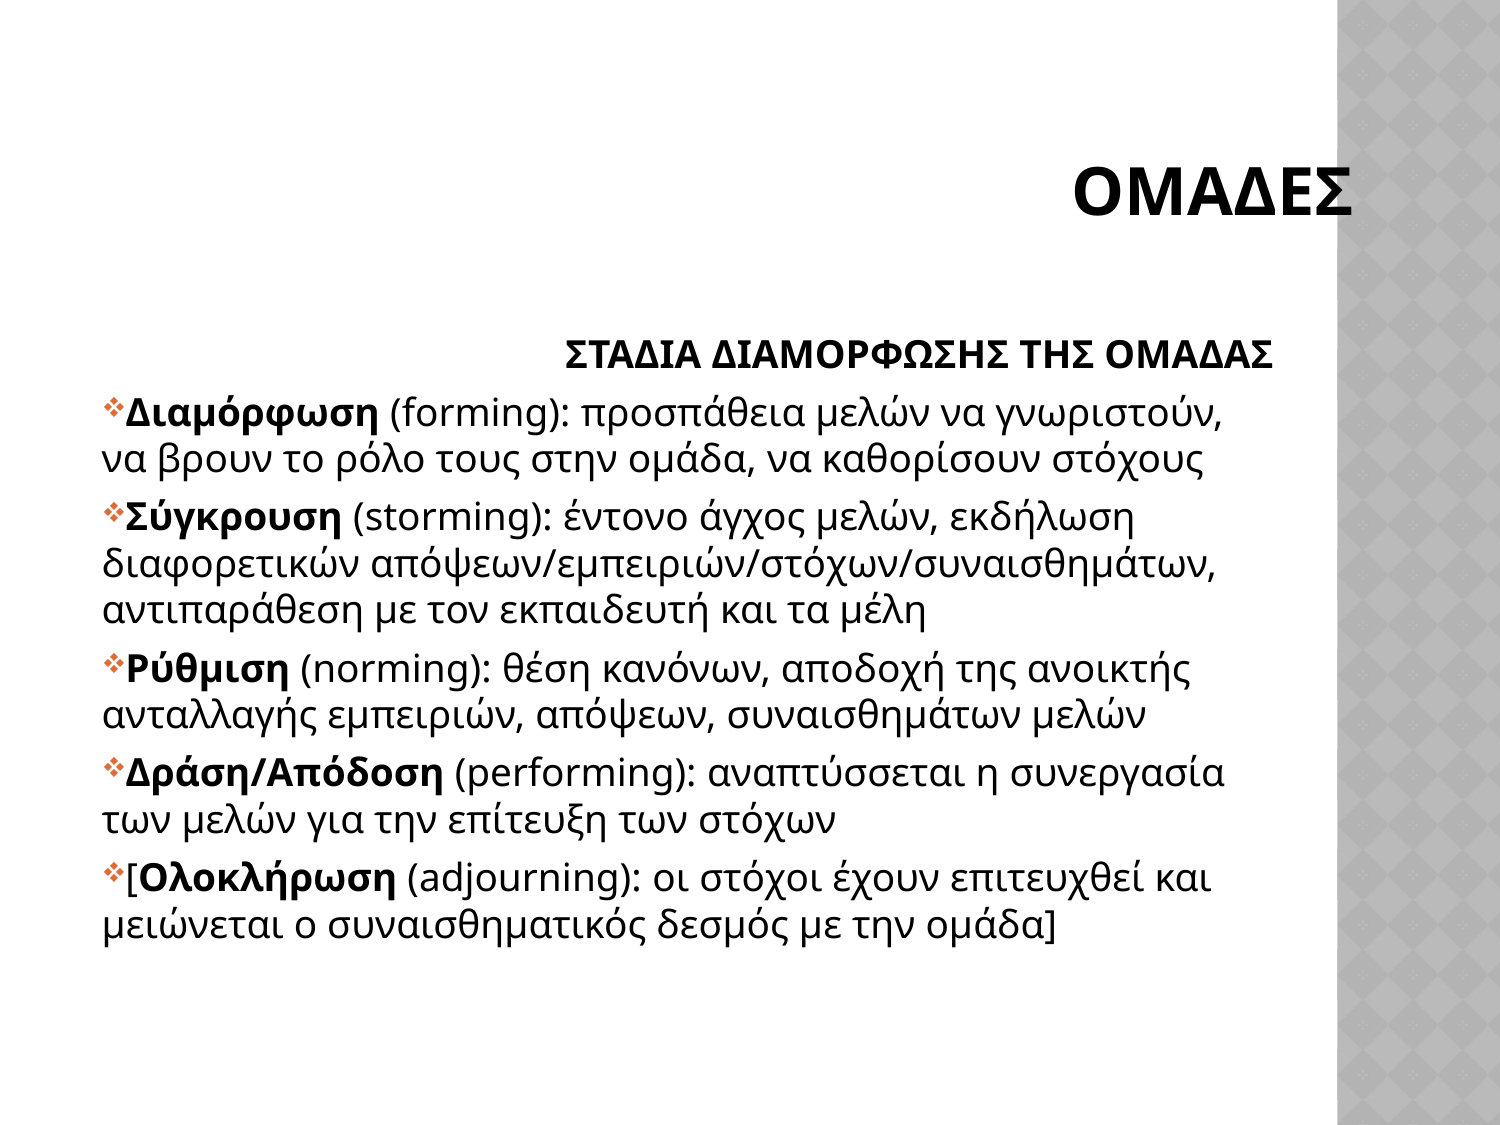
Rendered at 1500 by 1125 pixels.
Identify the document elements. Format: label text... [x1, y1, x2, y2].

title ΟΜΑΔΕΣ [86, 149, 1362, 270]
list ΣΤΑΔΙΑ ΔΙΑΜΟΡΦΩΣΗΣ ΤΗΣ ΟΜΑΔΑΣ Διαμόρφωση (forming): προσπάθεια μελών να γνωριστούν, να βρουν το ρόλο τους στην ομάδα, να καθορίσουν στόχους Σύγκρουση (storming): έντονο άγχος μελών, εκδήλωση διαφορετικών απόψεων/εμπειριών/στόχων/συναισθημάτων, αντιπαράθεση με τον εκπαιδευτή και τα μέλη Ρύθμιση (norming): θέση κανόνων, αποδοχή της ανοικτής ανταλλαγής εμπειριών, απόψεων, συναισθημάτων μελών Δράση/Απόδοση (performing): αναπτύσσεται η συνεργασία των μελών για την επίτευξη των στόχων [Ολοκλήρωση (adjourning): οι στόχοι έχουν επιτευχθεί και μειώνεται ο συναισθηματικός δεσμός με την ομάδα] [86, 281, 1289, 1012]
